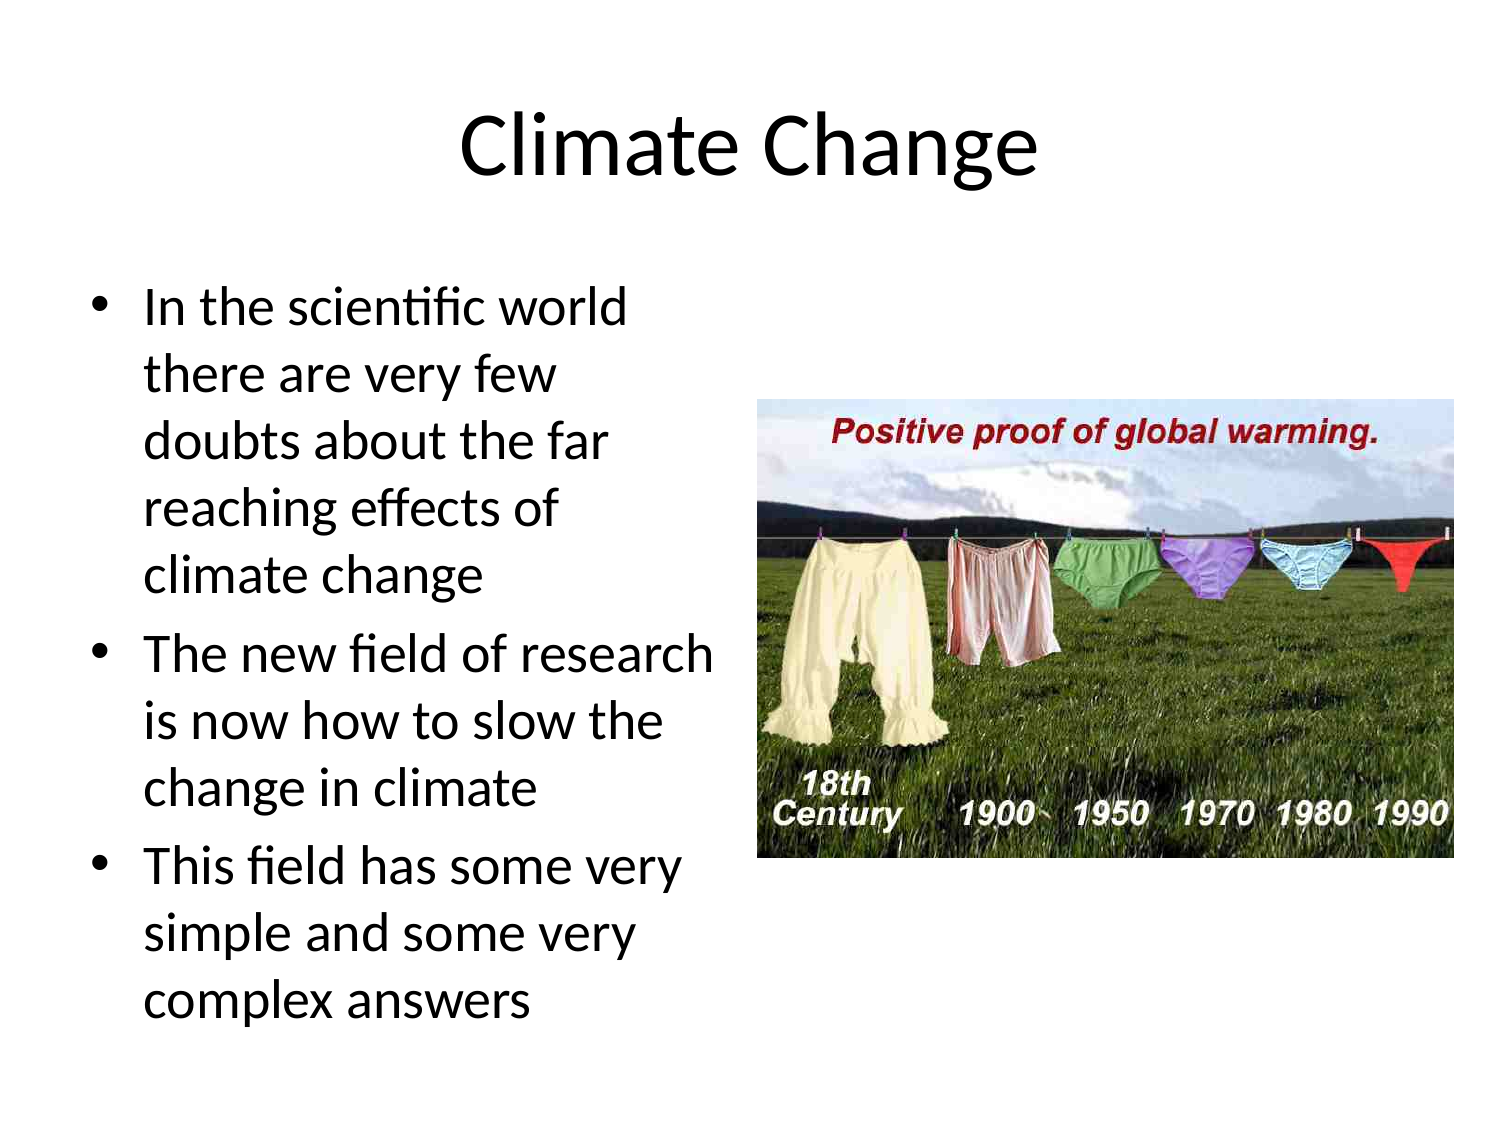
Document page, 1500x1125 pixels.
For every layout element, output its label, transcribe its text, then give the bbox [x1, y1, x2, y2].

list In the scientific world there are very few doubts about the far reaching effects of climate change The new field of research is now how to slow the change in climate This field has some very simple and some very complex answers [75, 262, 738, 1075]
picture [757, 399, 1454, 858]
title Climate Change [75, 45, 1425, 233]
